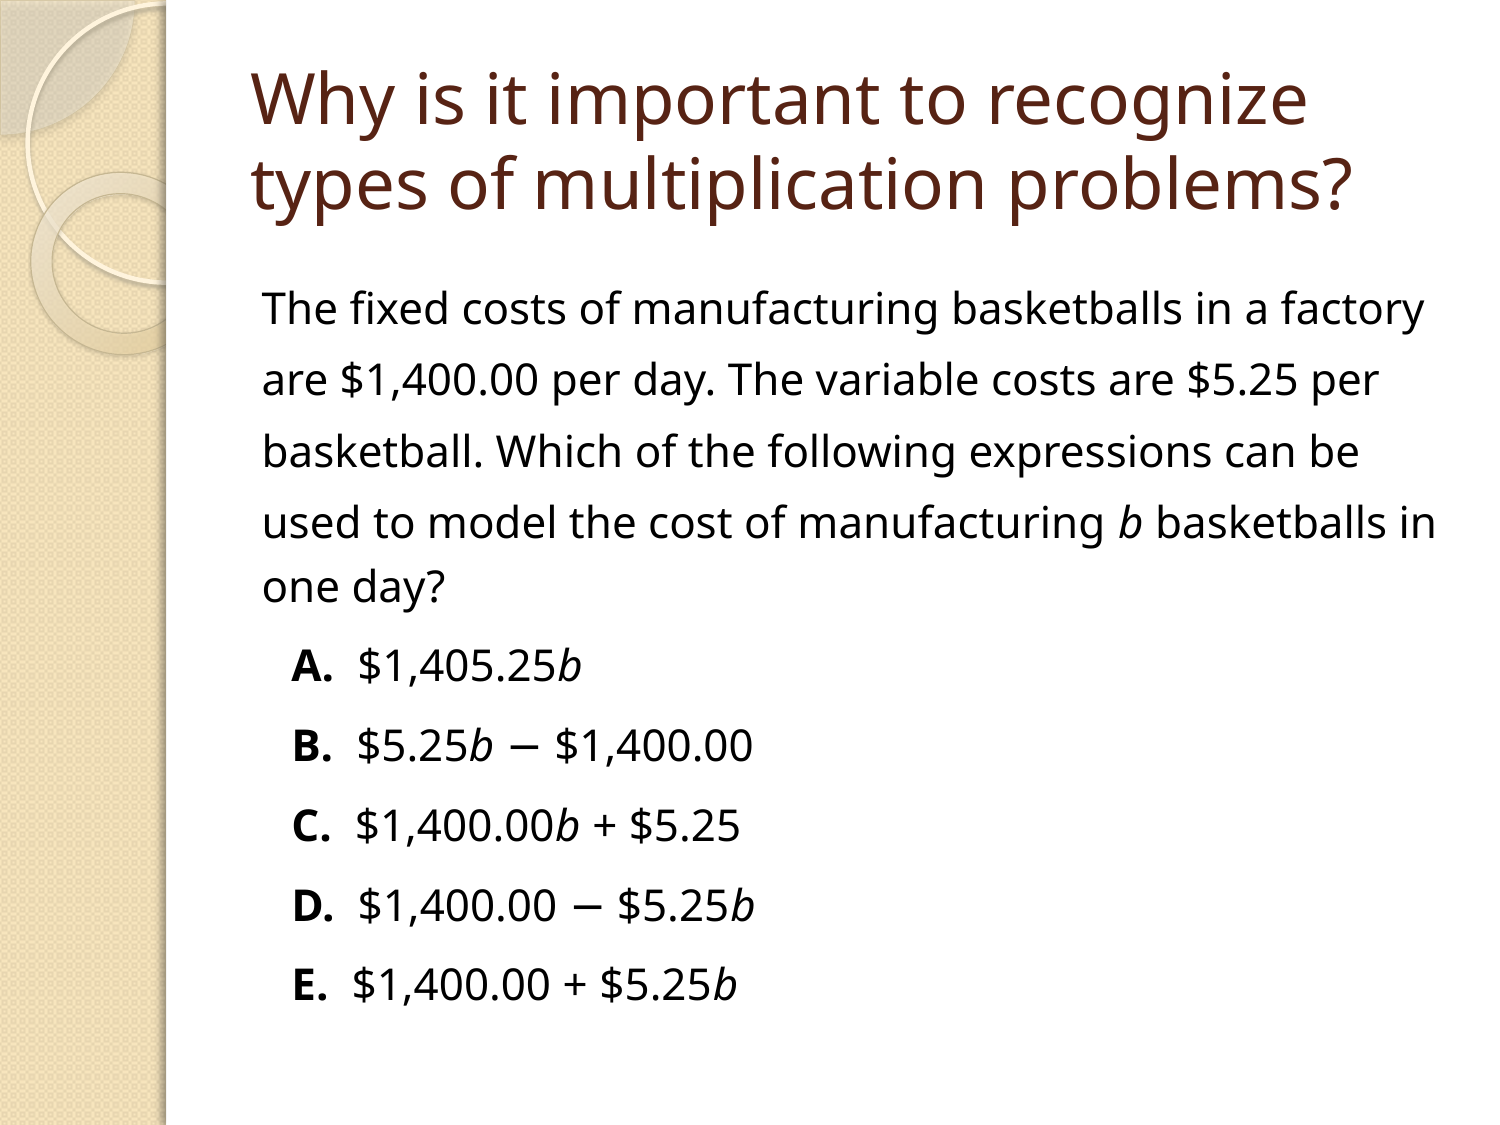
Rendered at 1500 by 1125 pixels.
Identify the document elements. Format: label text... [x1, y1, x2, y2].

title Why is it important to recognize types of multiplication problems? [235, 45, 1466, 233]
list The fixed costs of manufacturing basketballs in a factory are $1,400.00 per day. The variable costs are $5.25 per basketball. Which of the following expressions can be used to model the cost of manufacturing b basketballs in one day? A. $1,405.25b B. $5.25b − $1,400.00 C. $1,400.00b + $5.25 D. $1,400.00 − $5.25b E. $1,400.00 + $5.25b [235, 262, 1466, 1113]
